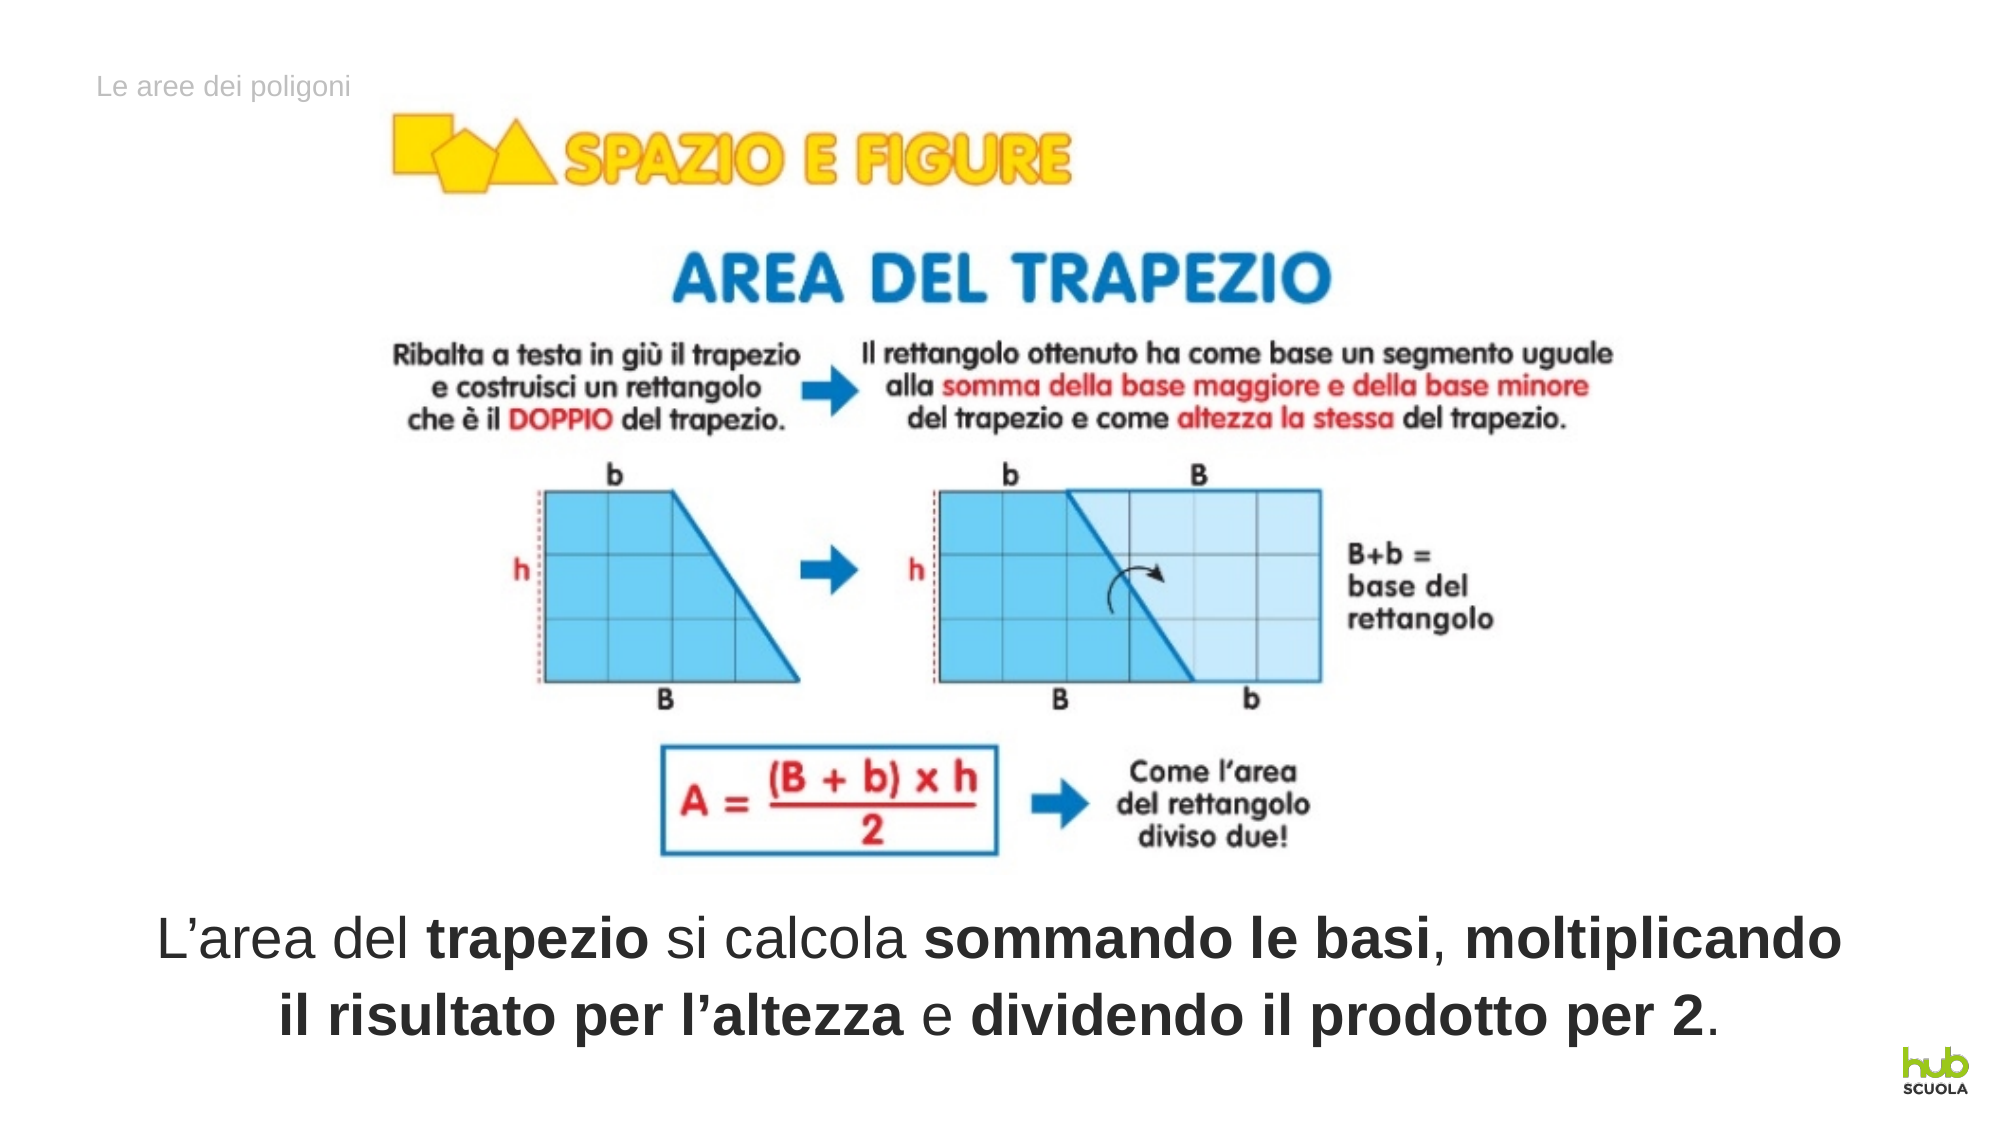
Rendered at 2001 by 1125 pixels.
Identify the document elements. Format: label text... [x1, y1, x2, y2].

text_box Le aree dei poligoni [88, 66, 345, 102]
text_box L’area del trapezio si calcola sommando le basi, moltiplicando il risultato per l’altezza e dividendo il prodotto per 2. [68, 933, 1932, 1047]
picture [1903, 1046, 1969, 1095]
picture [350, 63, 1650, 875]
